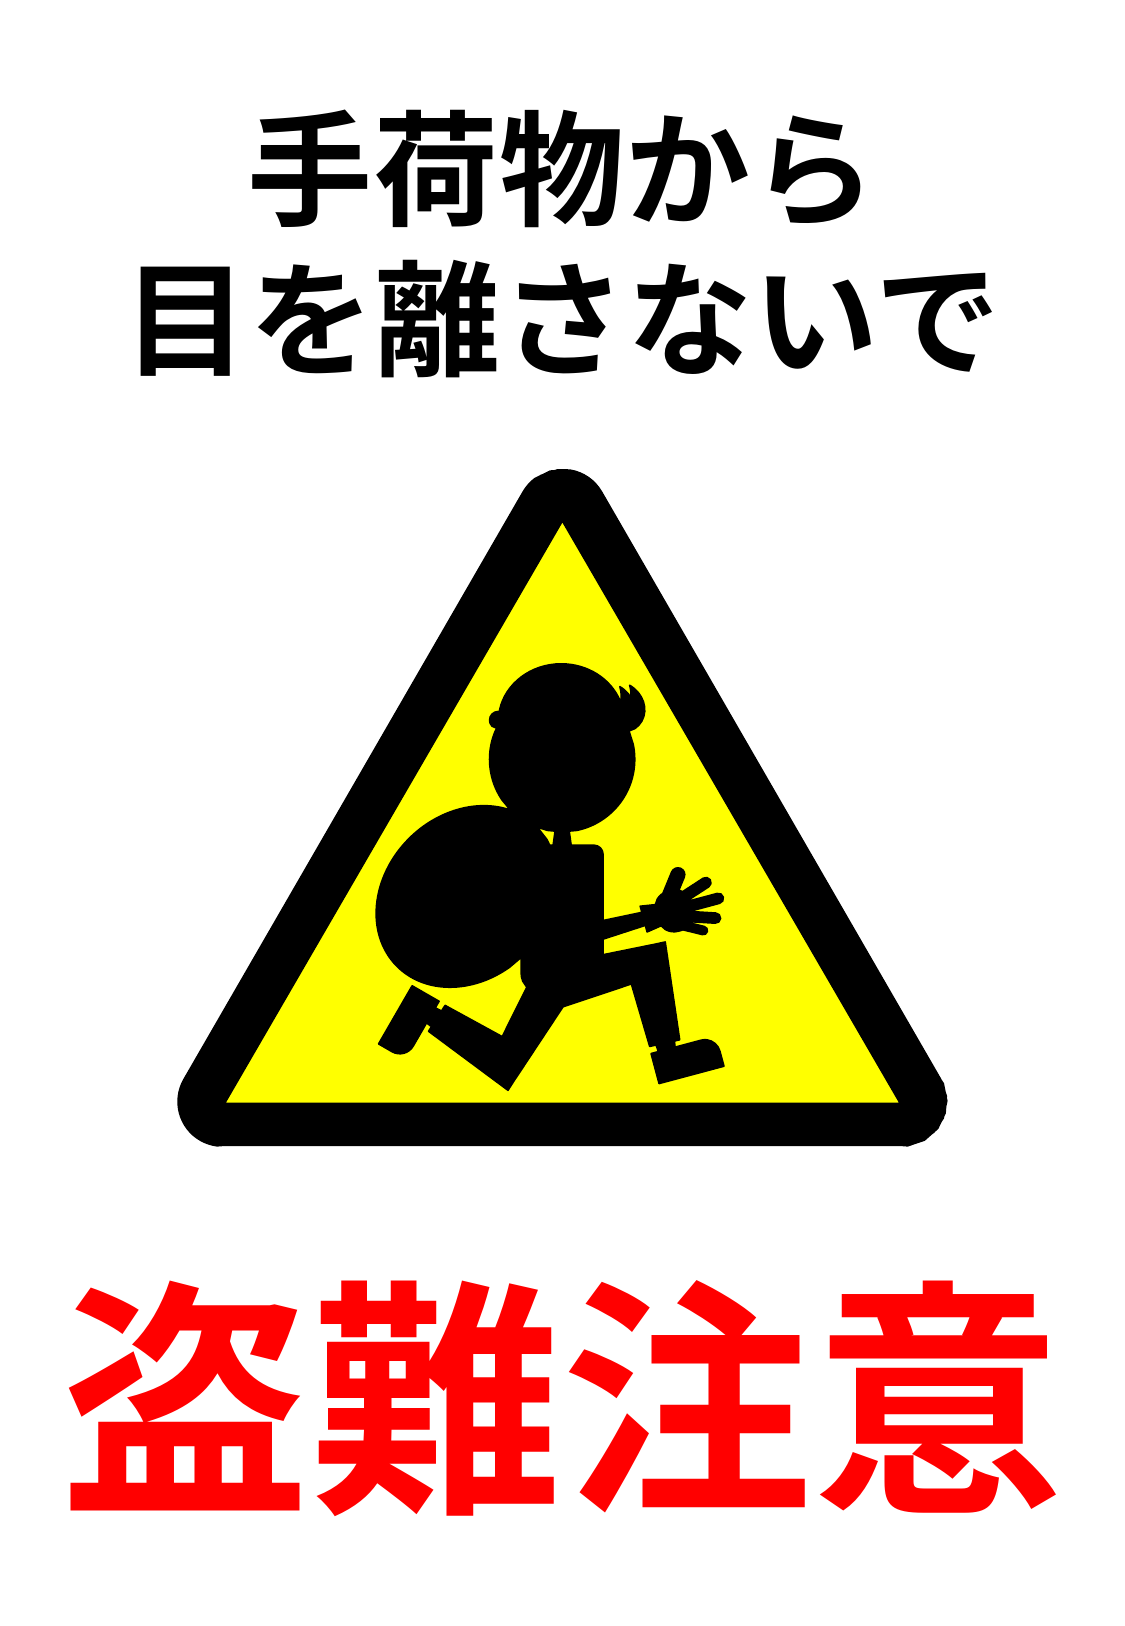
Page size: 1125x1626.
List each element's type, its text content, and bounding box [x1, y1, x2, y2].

text_box 手荷物から 目を離さないで [0, 84, 1125, 399]
text_box 盗難注意 [0, 1236, 1125, 1551]
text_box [177, 469, 948, 1147]
